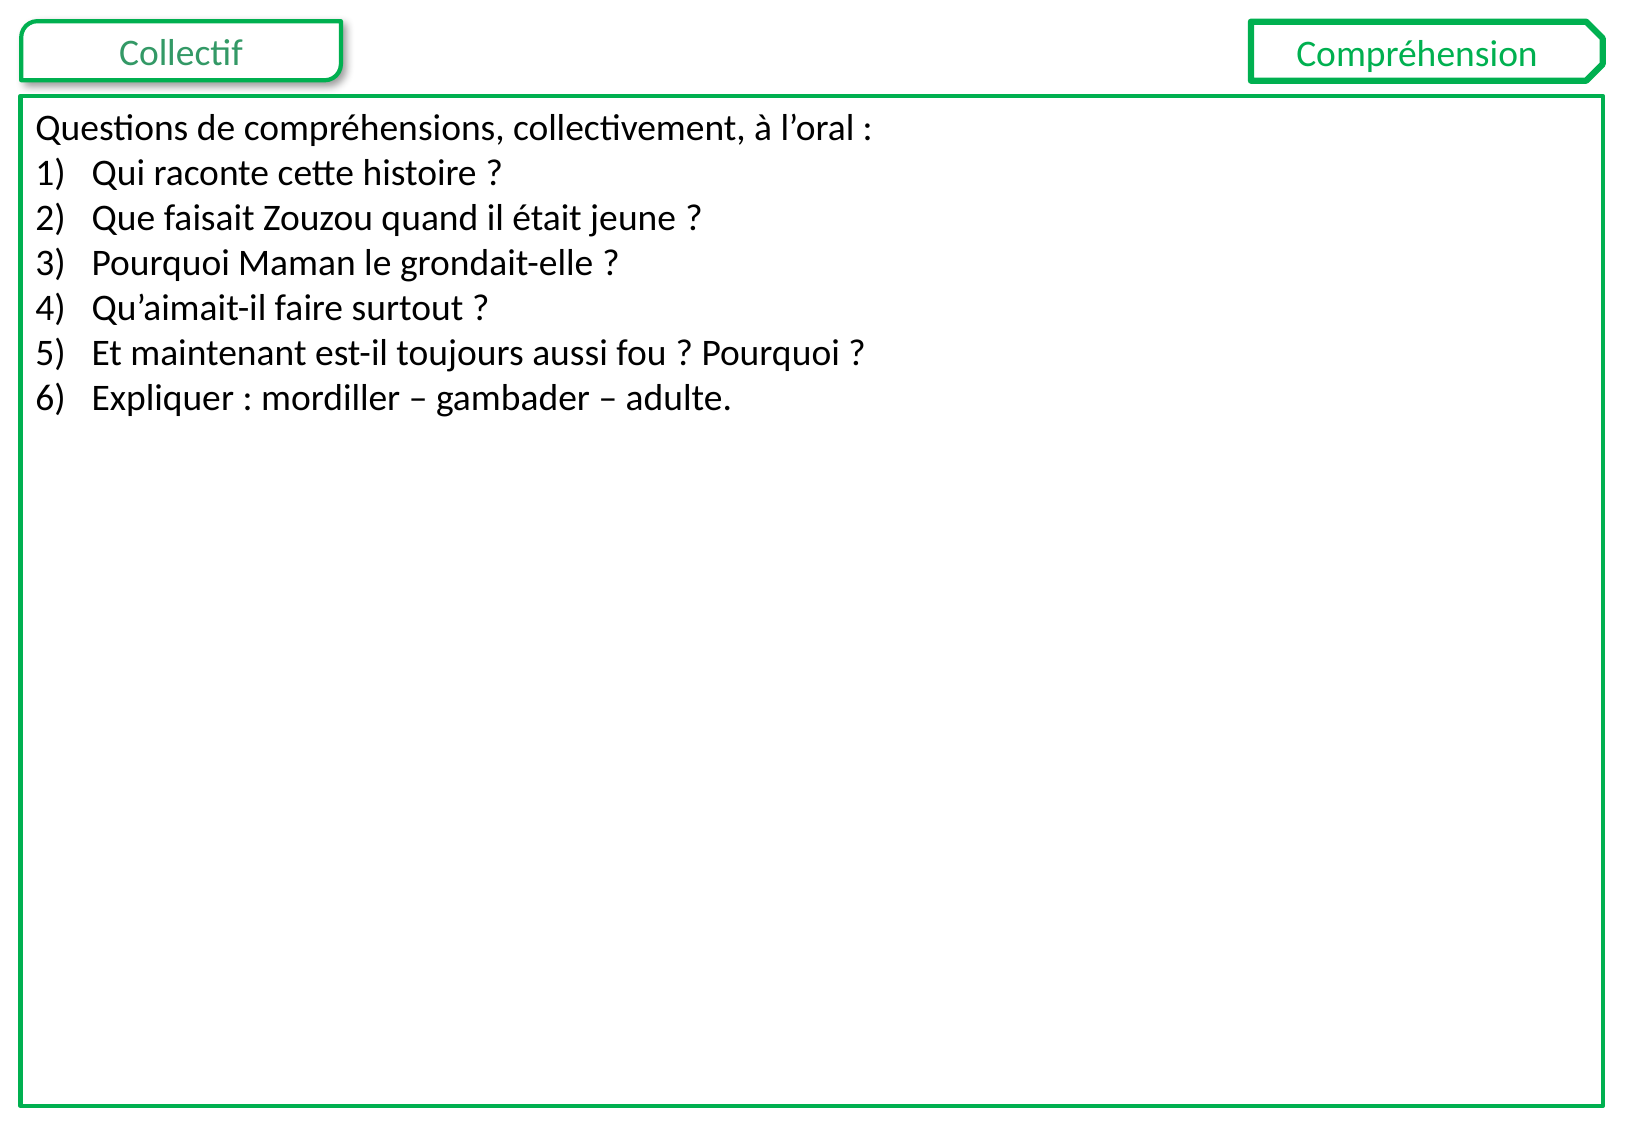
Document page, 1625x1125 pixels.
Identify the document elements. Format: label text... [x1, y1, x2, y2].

list Compréhension [1250, 21, 1584, 81]
list Questions de compréhensions, collectivement, à l’oral : Qui raconte cette histoire ? Que faisait Zouzou quand il était jeune ? Pourquoi Maman le grondait-elle ? Qu’aimait-il faire surtout ? Et maintenant est-il toujours aussi fou ? Pourquoi ? Expliquer : mordiller – gambader – adulte. [18, 94, 1605, 1108]
